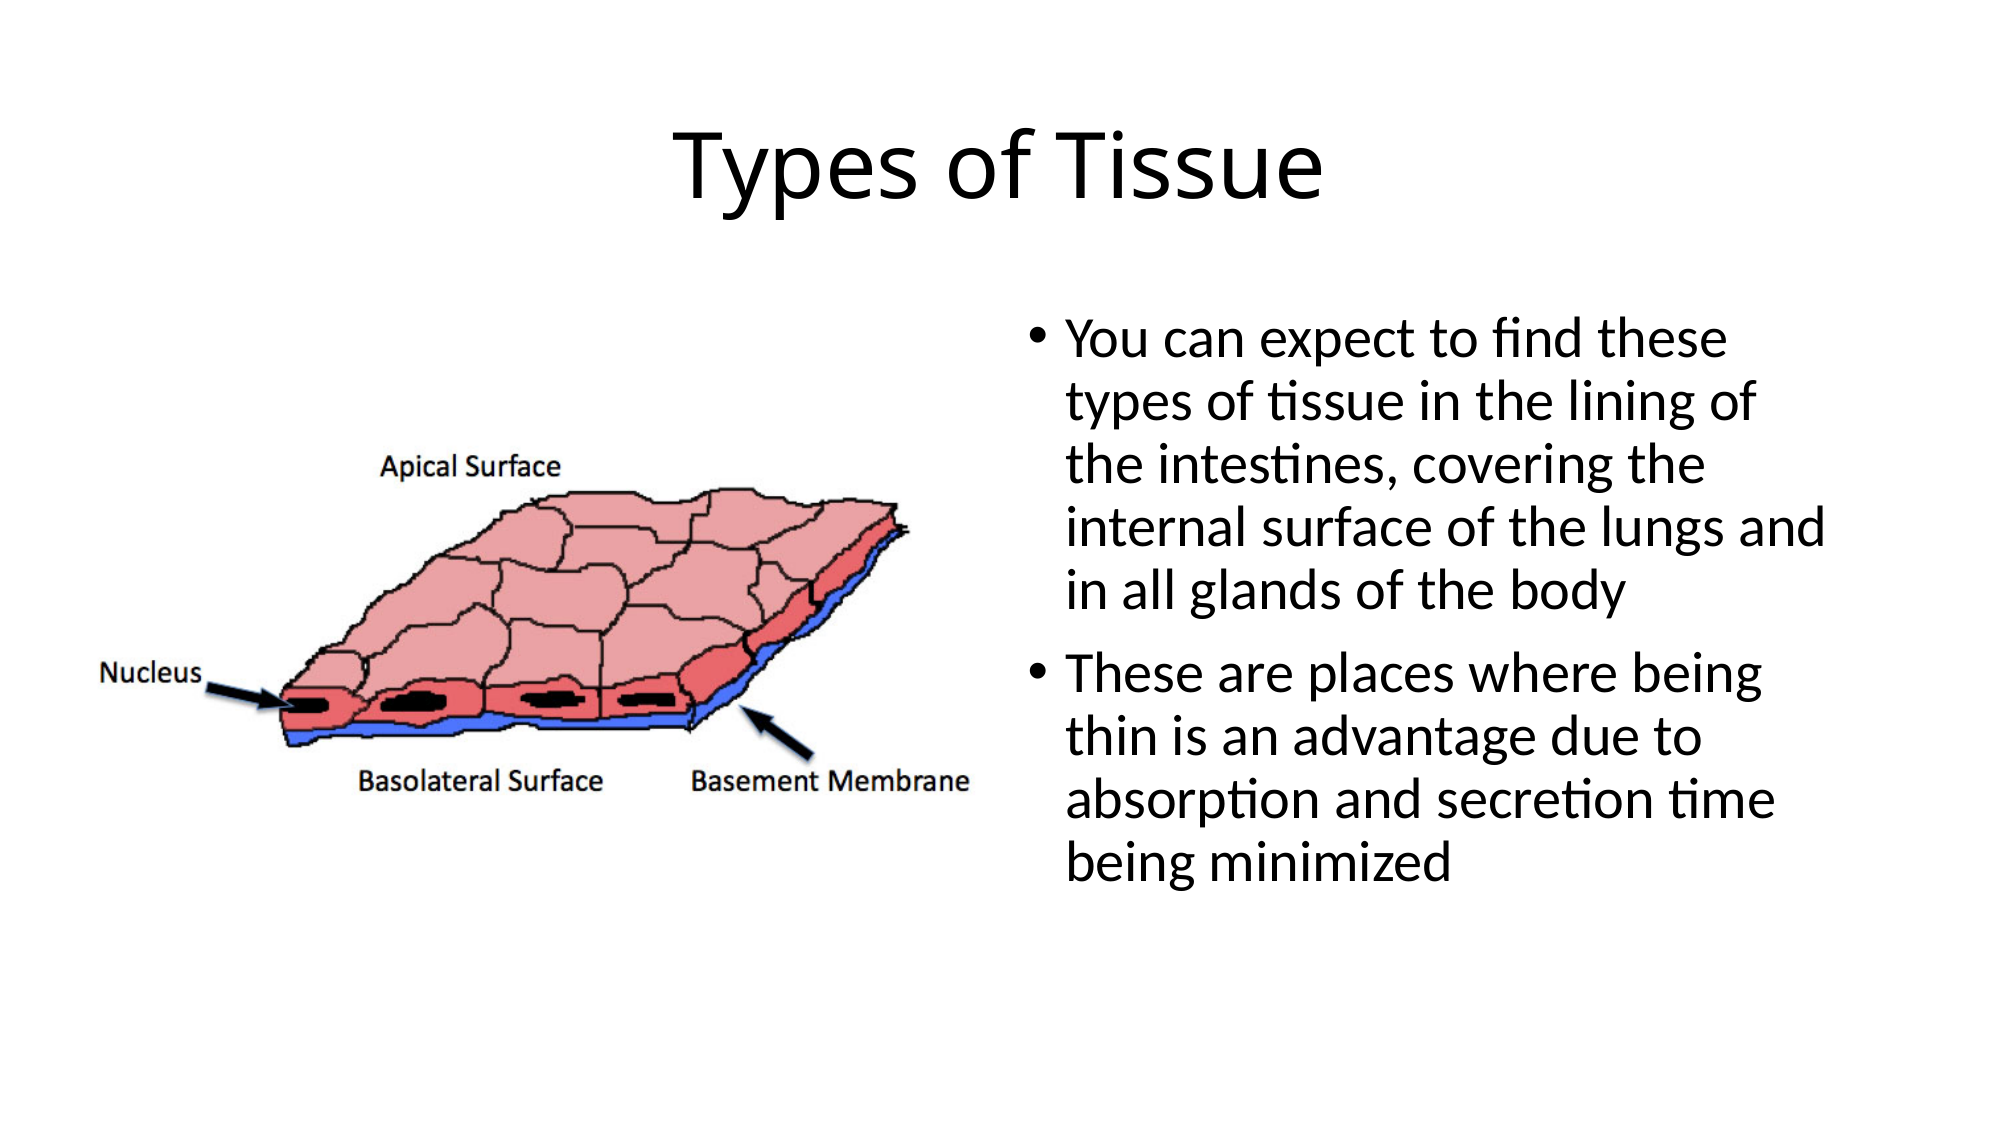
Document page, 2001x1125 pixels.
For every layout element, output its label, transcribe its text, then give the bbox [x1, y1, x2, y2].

picture [76, 425, 983, 811]
list You can expect to find these types of tissue in the lining of the intestines, covering the internal surface of the lungs and in all glands of the body These are places where being thin is an advantage due to absorption and secretion time being minimized [1012, 299, 1863, 1014]
title Types of Tissue [137, 59, 1863, 278]
